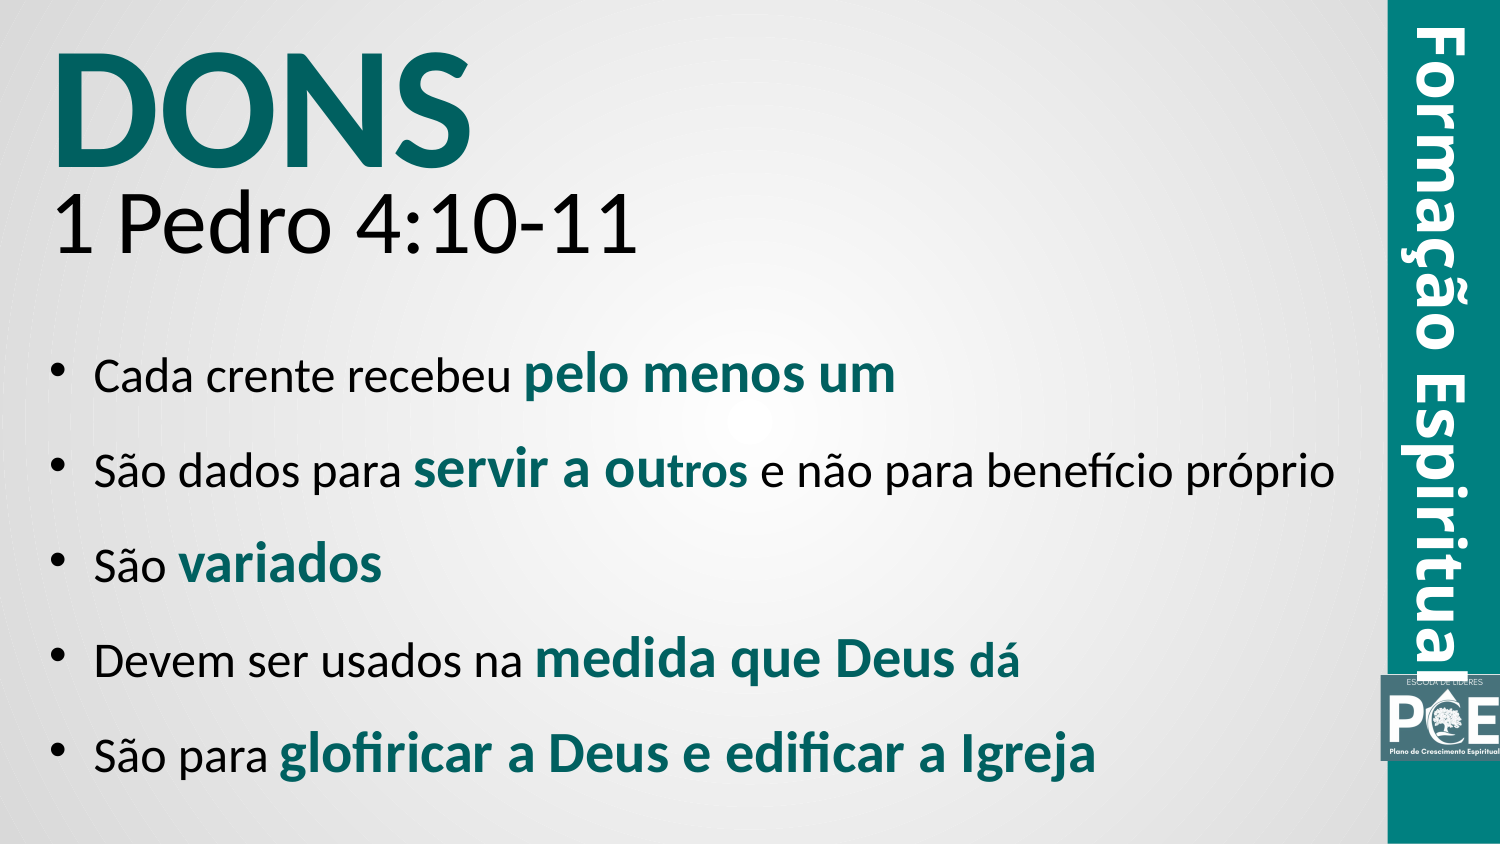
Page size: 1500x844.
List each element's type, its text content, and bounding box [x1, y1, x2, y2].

text_box Formação Espiritual [1397, 15, 1492, 743]
text_box Cada crente recebeu pelo menos um São dados para servir a outros e não para benefício próprio São variados Devem ser usados na medida que Deus dá São para glofiricar a Deus e edificar a Igreja [41, 326, 1389, 792]
text_box 1 Pedro 4:10-11 [41, 210, 705, 279]
text_box DONS [41, 0, 705, 210]
picture [1389, 674, 1500, 761]
